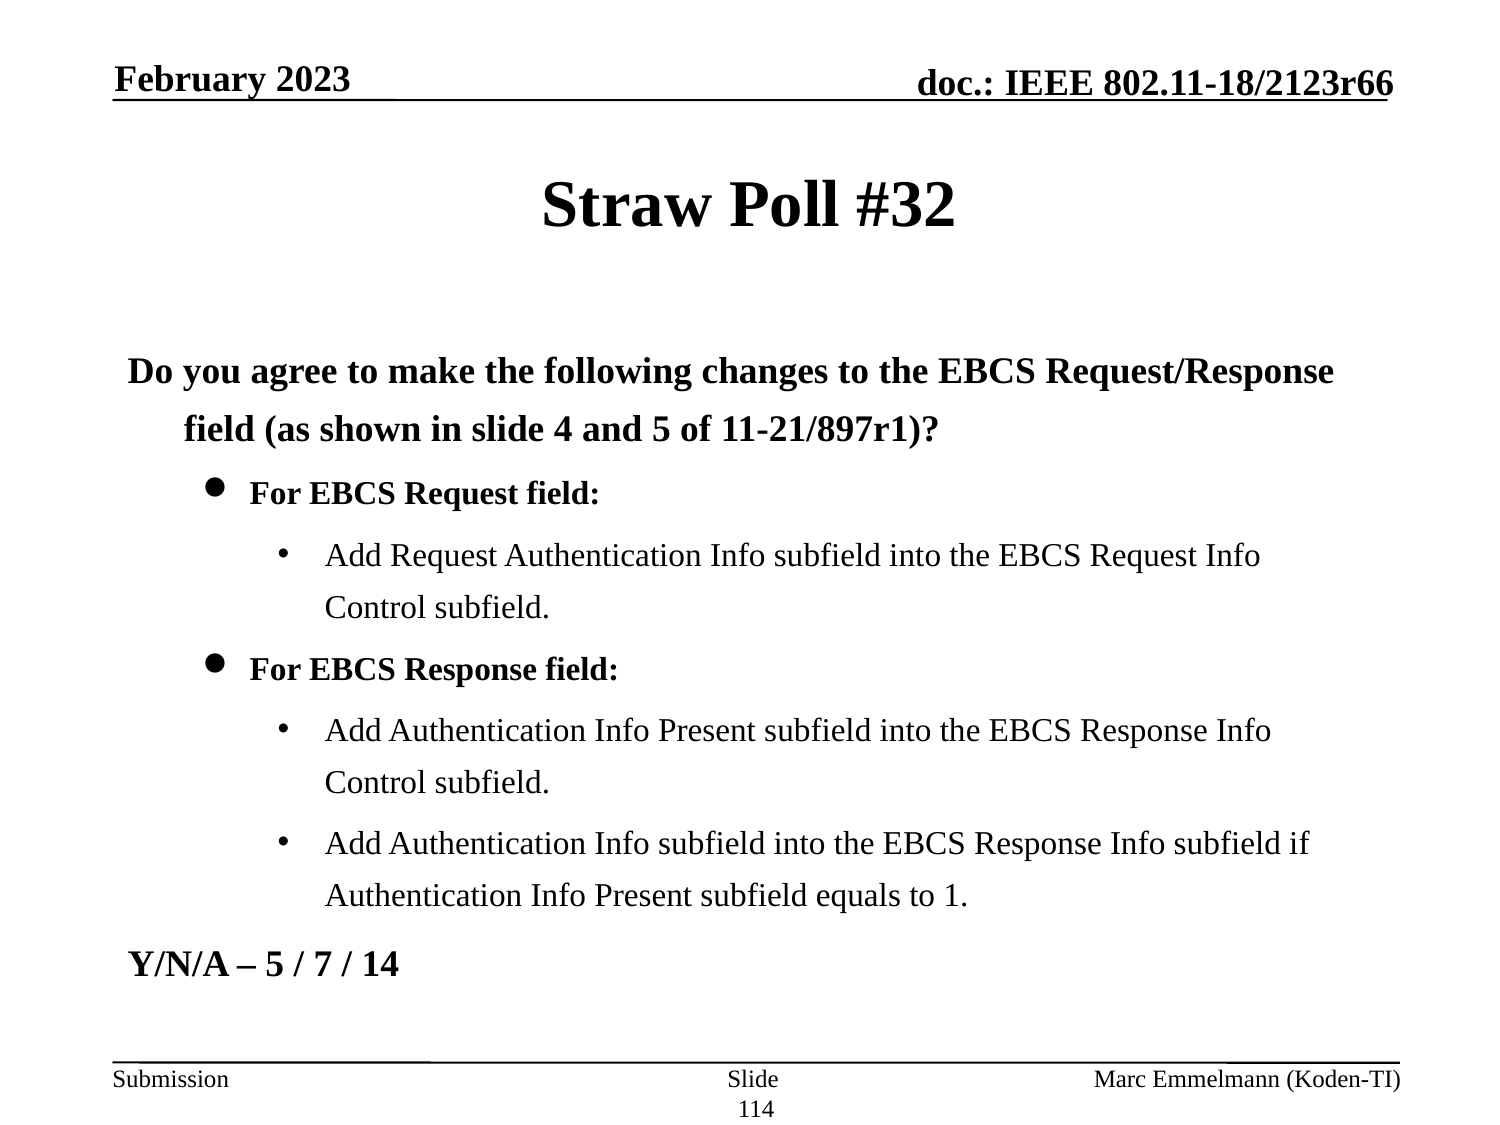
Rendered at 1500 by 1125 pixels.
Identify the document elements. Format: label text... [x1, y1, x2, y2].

footer Marc Emmelmann (Koden-TI) [878, 1061, 1402, 1093]
title Straw Poll #32 [112, 112, 1388, 288]
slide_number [114, 54, 423, 100]
slide_number Slide 114 [712, 1061, 800, 1123]
list Do you agree to make the following changes to the EBCS Request/Response field (as shown in slide 4 and 5 of 11-21/897r1)? For EBCS Request field: Add Request Authentication Info subfield into the EBCS Request Info Control subfield. For EBCS Response field: Add Authentication Info Present subfield into the EBCS Response Info Control subfield. Add Authentication Info subfield into the EBCS Response Info subfield if Authentication Info Present subfield equals to 1. Y/N/A – 5 / 7 / 14 [112, 324, 1388, 1000]
